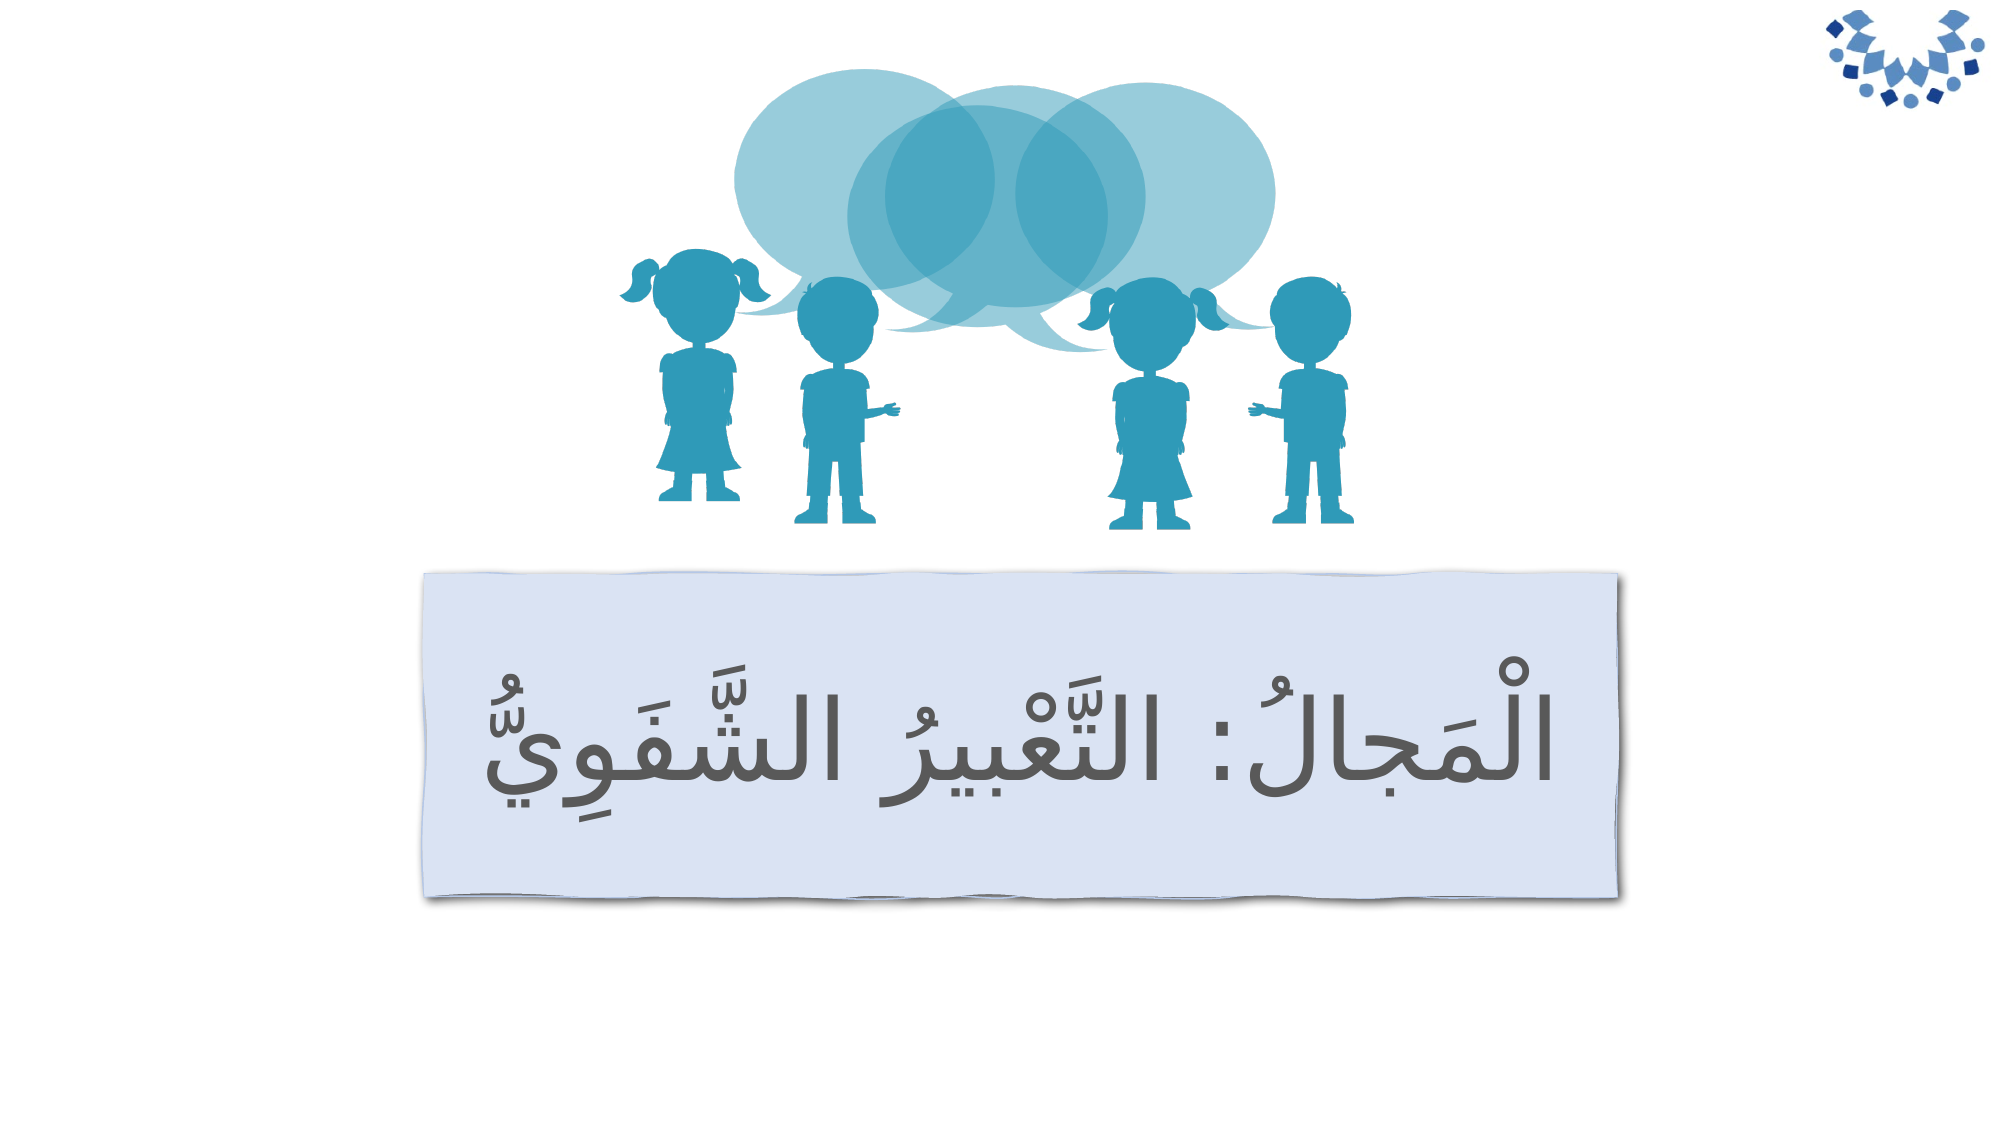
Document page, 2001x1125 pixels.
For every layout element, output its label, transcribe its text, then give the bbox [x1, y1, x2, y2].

picture [1816, 10, 1992, 114]
picture [619, 68, 1354, 530]
text_box الْمَجالُ: التَّعْبيرُ الشَّفَوِيُّ [421, 571, 1620, 900]
